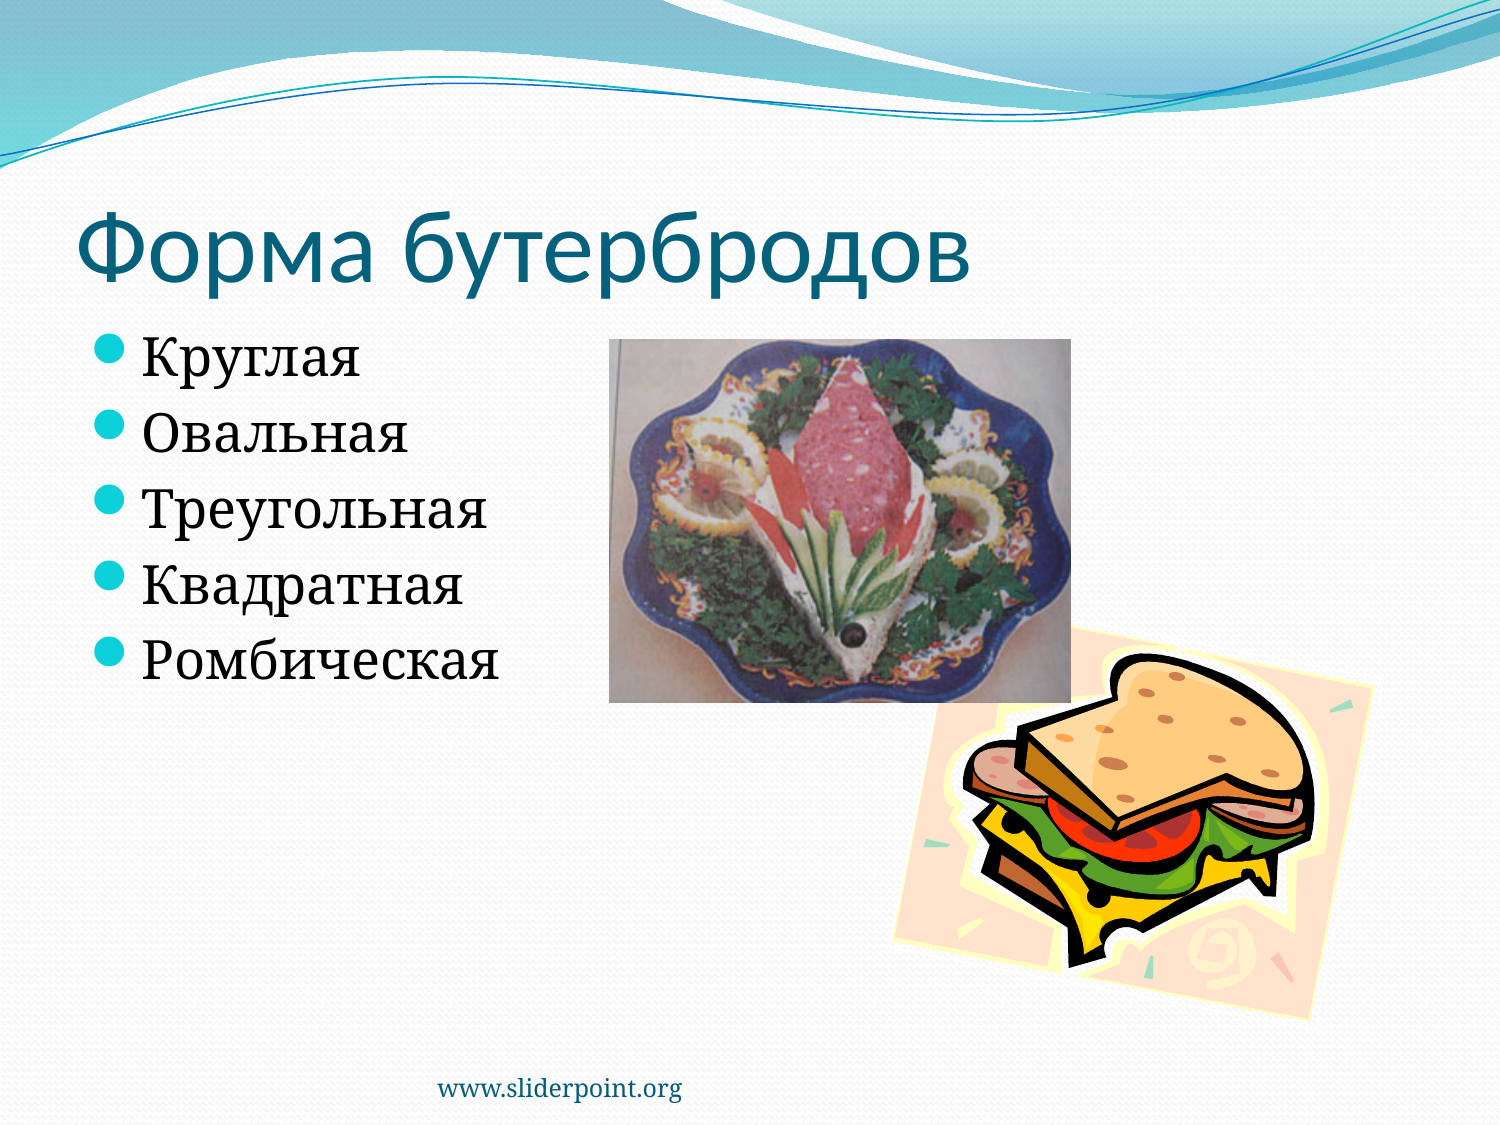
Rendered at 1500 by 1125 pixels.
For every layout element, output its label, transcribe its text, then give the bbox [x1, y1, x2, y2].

list Круглая Овальная Треугольная Квадратная Ромбическая [74, 314, 738, 1043]
picture [920, 635, 1353, 992]
title Форма бутербродов [74, 115, 1426, 304]
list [609, 339, 1071, 703]
footer www.sliderpoint.org [437, 1042, 988, 1103]
